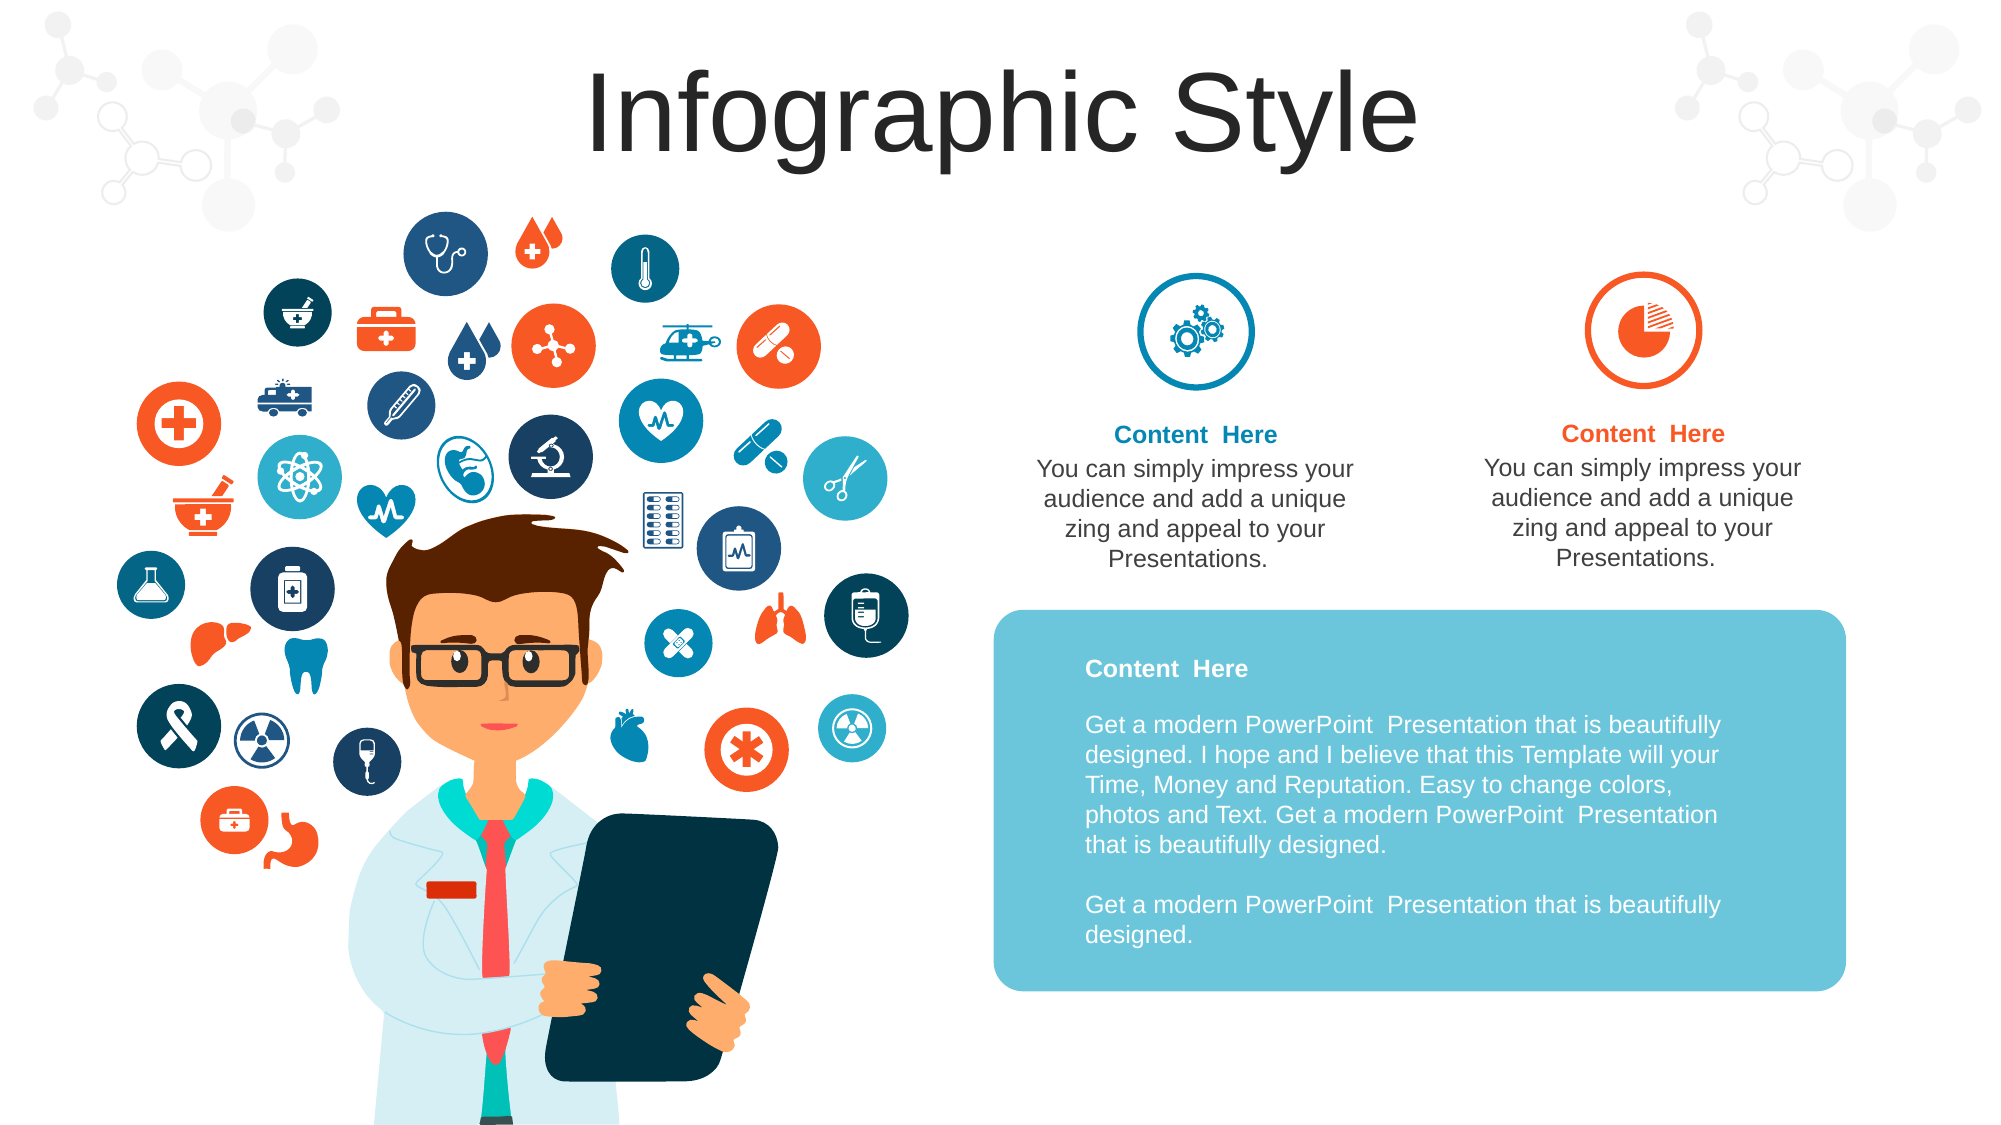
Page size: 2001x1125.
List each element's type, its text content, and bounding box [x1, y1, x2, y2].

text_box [1070, 644, 1770, 959]
list Infographic Style [53, 55, 1952, 175]
text_box [1139, 274, 1253, 389]
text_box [116, 211, 909, 869]
text_box [992, 608, 1848, 993]
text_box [1466, 409, 1821, 581]
text_box [1617, 301, 1675, 359]
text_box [348, 869, 779, 1125]
text_box [1169, 303, 1226, 359]
text_box [1586, 273, 1701, 388]
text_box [1018, 411, 1374, 582]
